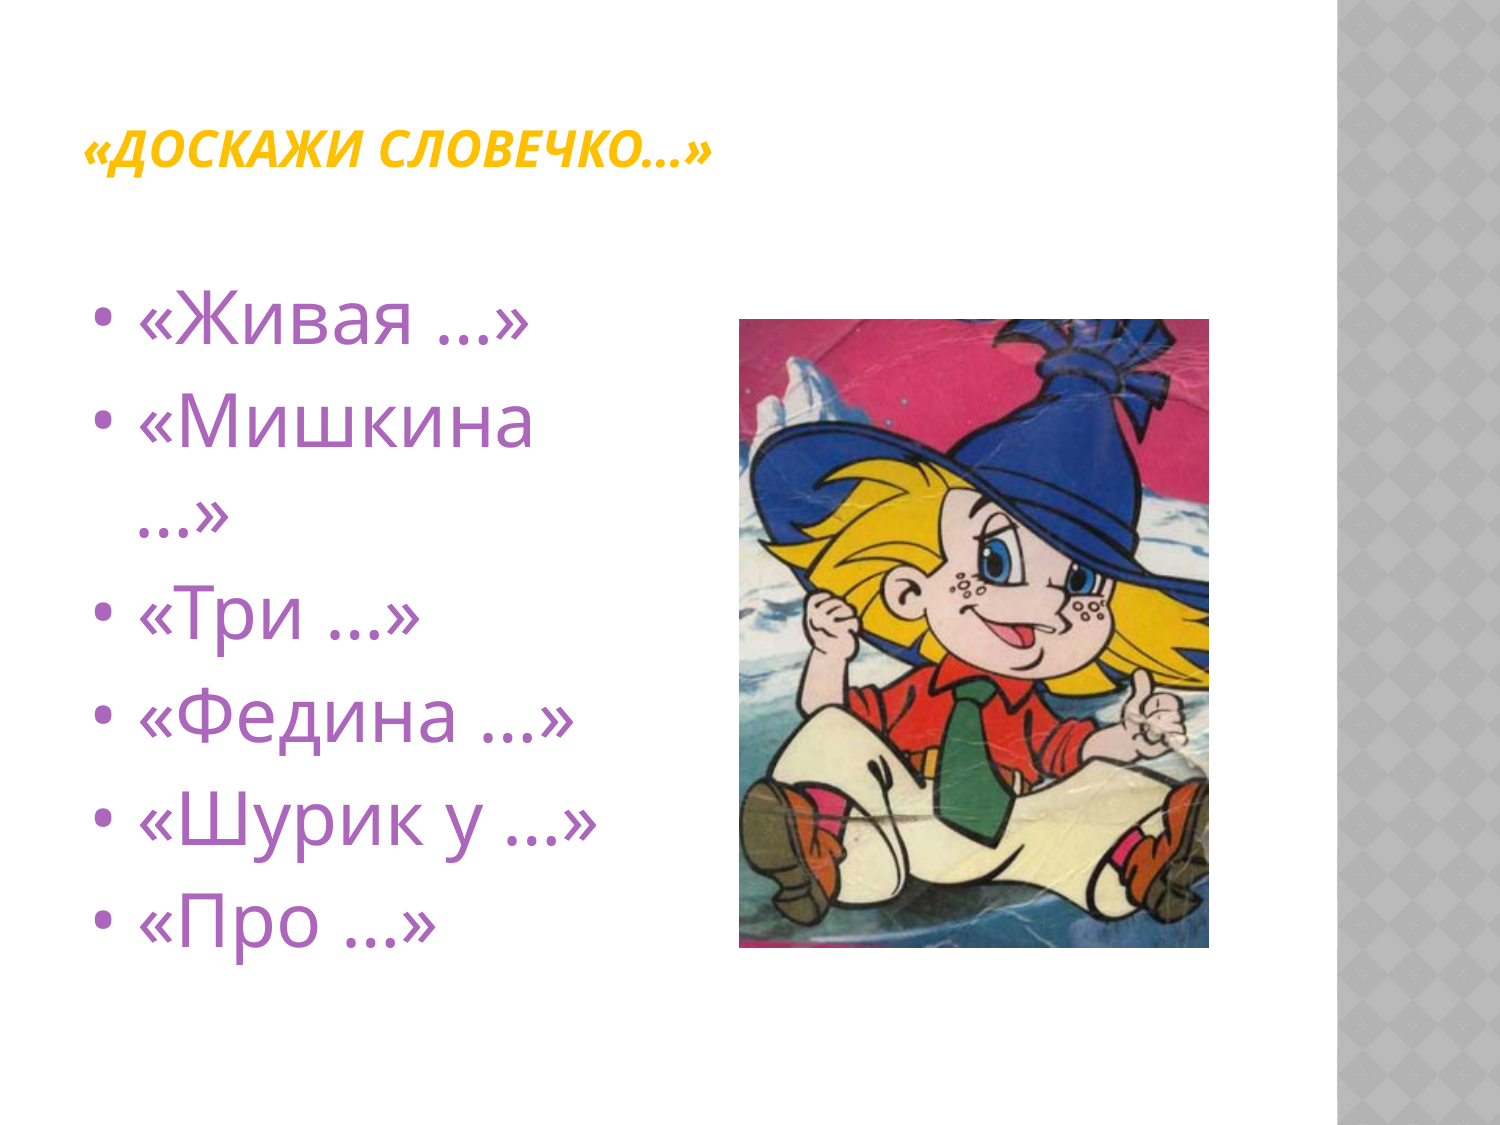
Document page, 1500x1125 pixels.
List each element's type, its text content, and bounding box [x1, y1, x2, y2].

title «Доскажи словечко…» [75, 52, 1263, 240]
list • «Живая …» • «Мишкина …» • «Три …» • «Федина …» • «Шурик у …» • «Про …» [75, 262, 653, 1005]
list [739, 319, 1209, 949]
